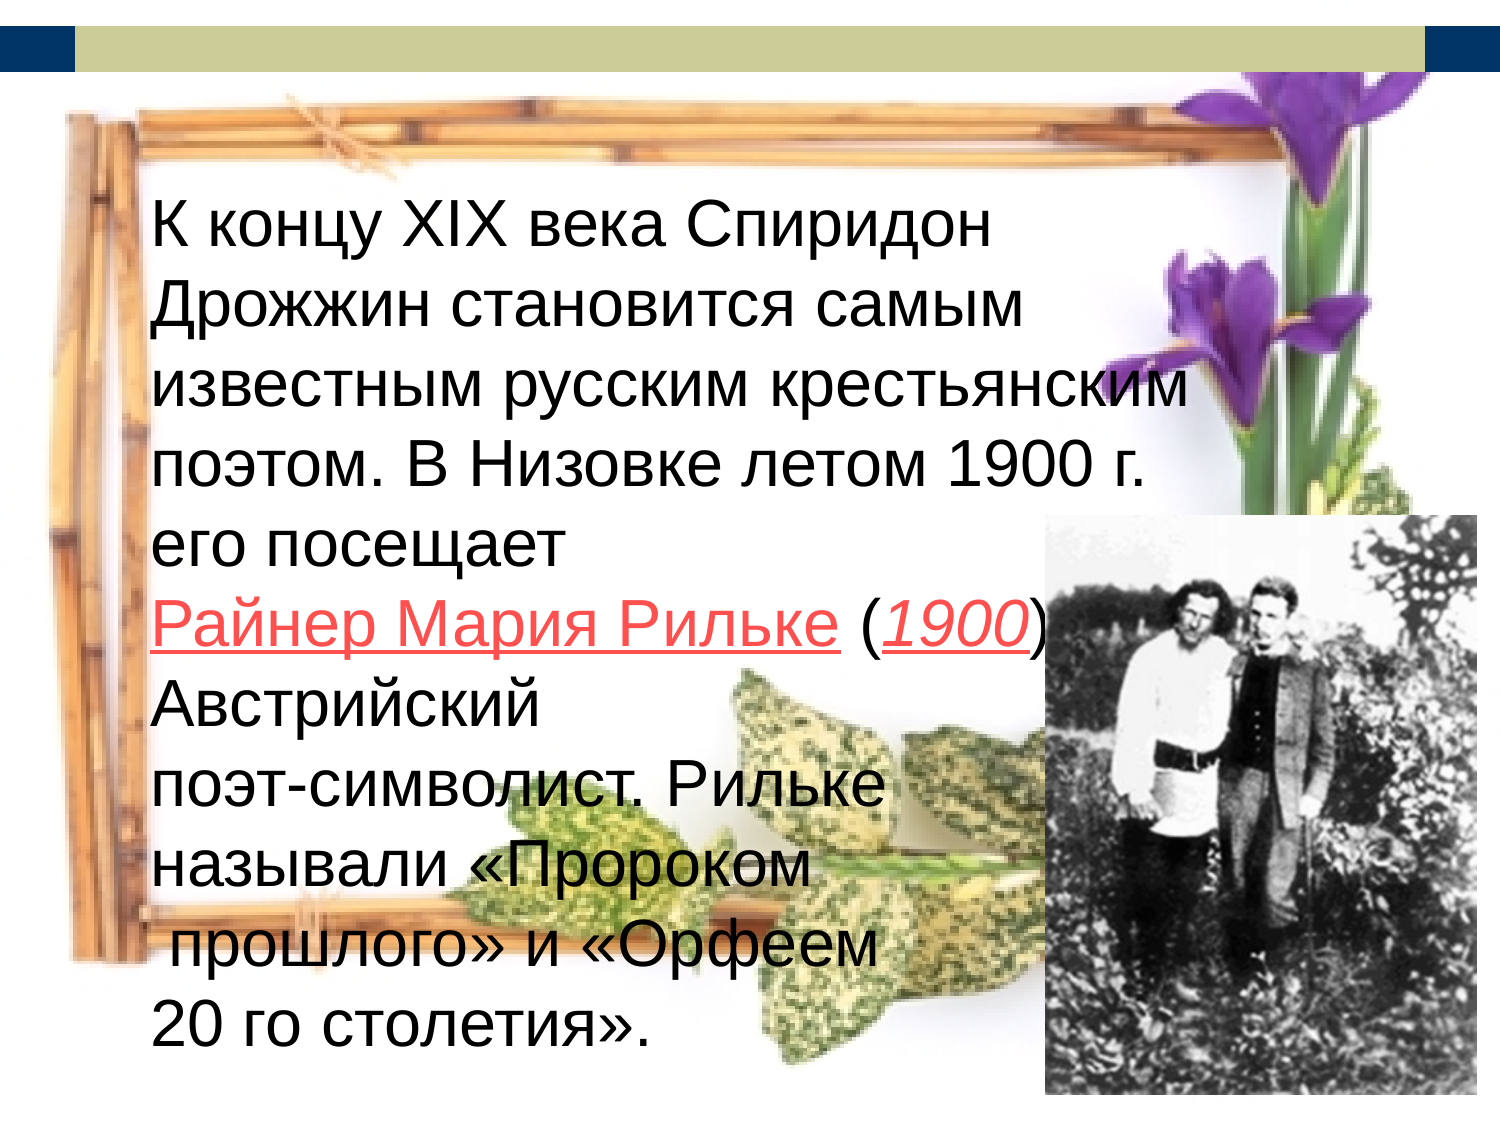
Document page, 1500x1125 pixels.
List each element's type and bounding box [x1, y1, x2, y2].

picture [1045, 515, 1477, 1095]
list [0, 98, 1500, 1125]
picture [0, 0, 1500, 91]
